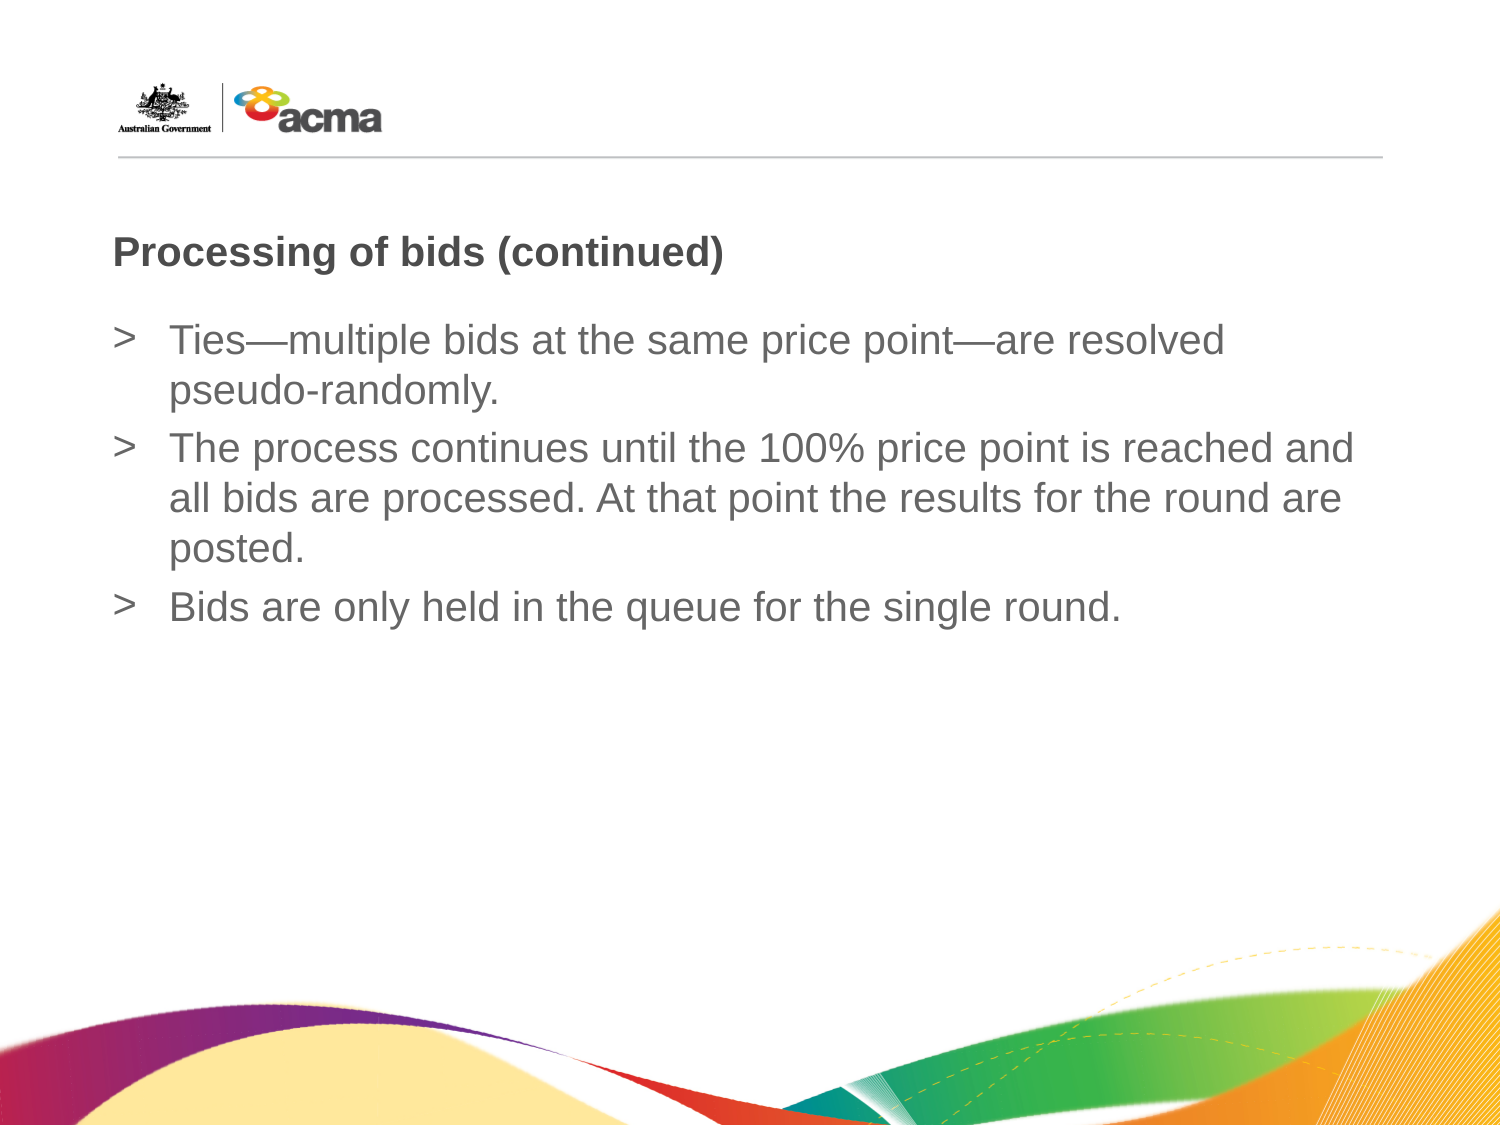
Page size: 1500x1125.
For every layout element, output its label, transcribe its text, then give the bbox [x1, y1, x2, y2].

title Processing of bids (continued) [112, 224, 1388, 300]
picture [0, 0, 1500, 1125]
list Ties—multiple bids at the same price point—are resolved pseudo-randomly. The process continues until the 100% price point is reached and all bids are processed. At that point the results for the round are posted. Bids are only held in the queue for the single round. [112, 312, 1388, 913]
